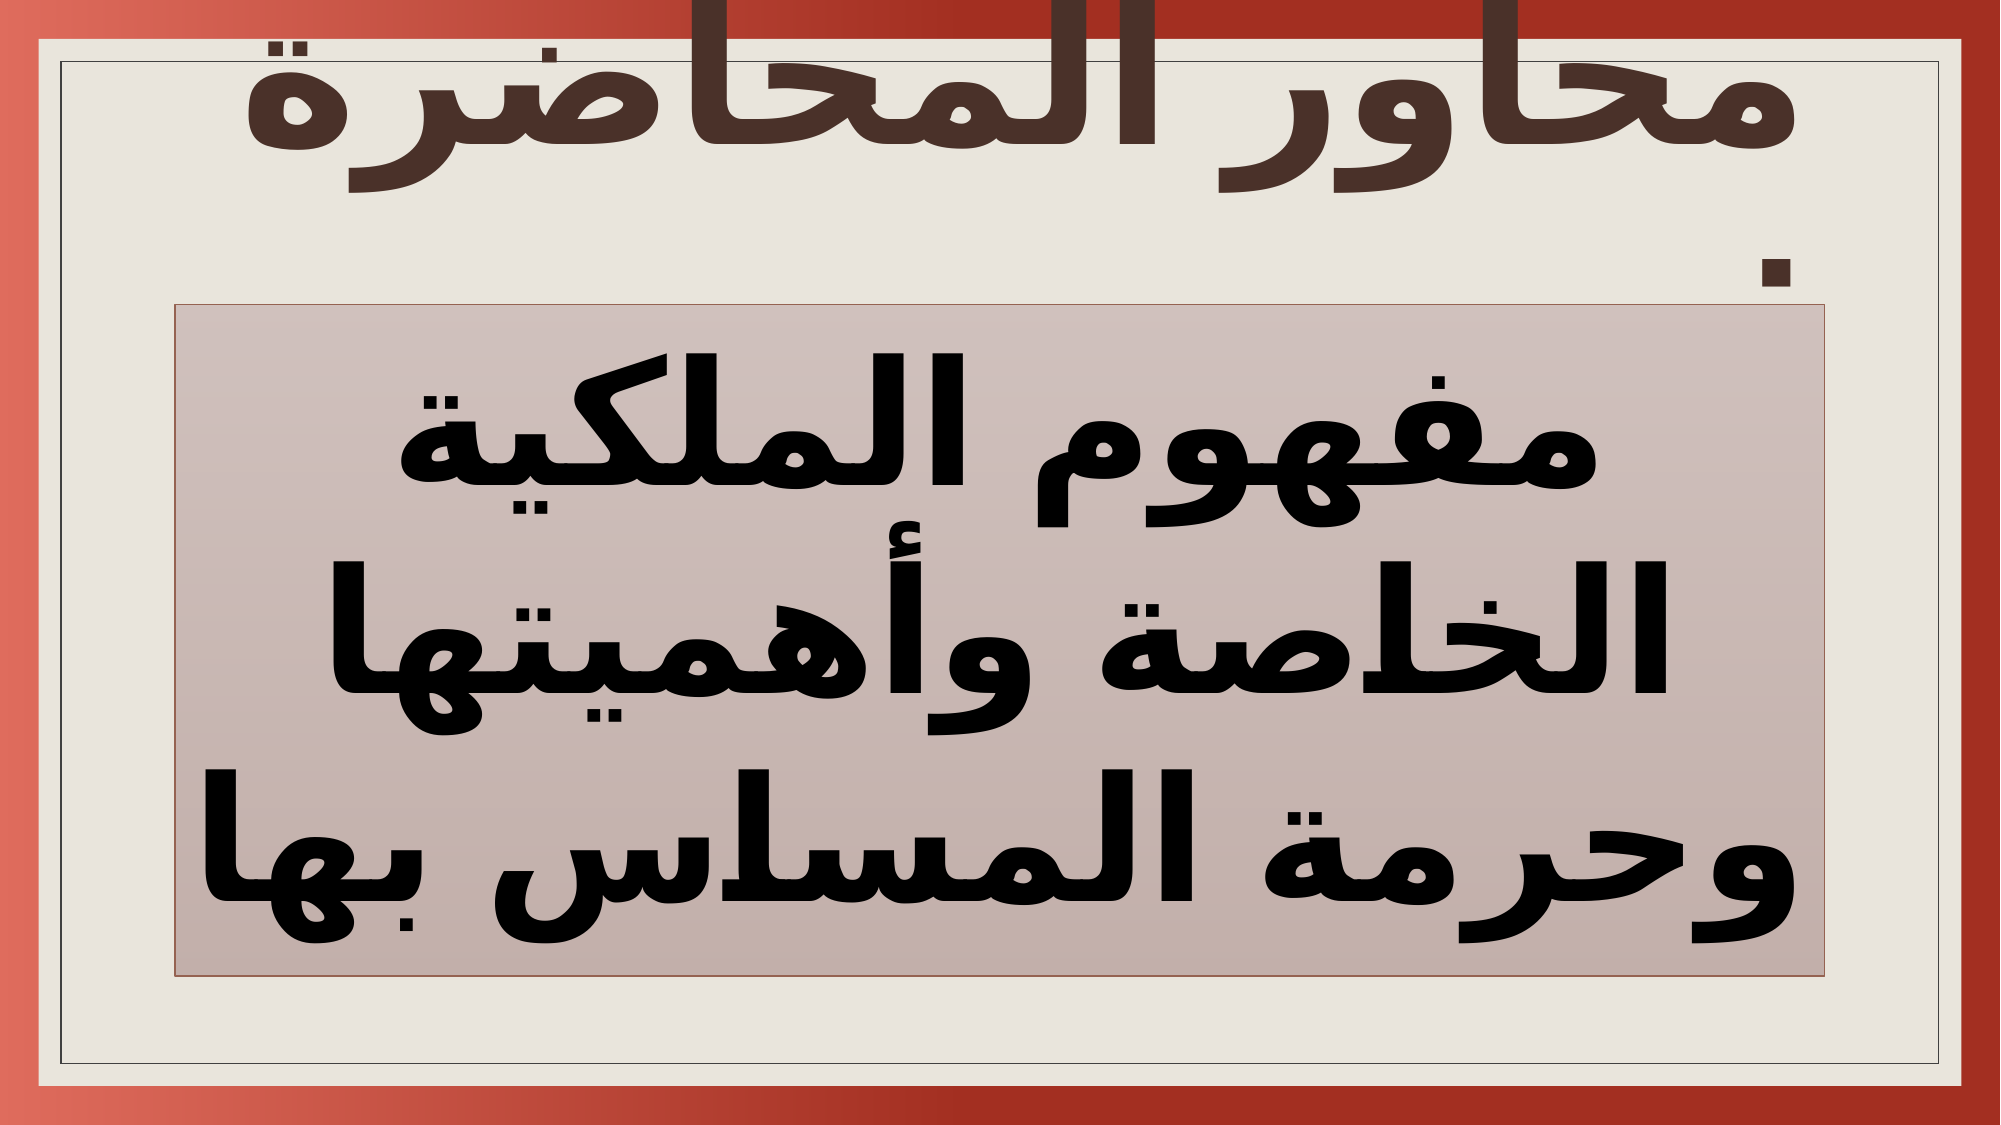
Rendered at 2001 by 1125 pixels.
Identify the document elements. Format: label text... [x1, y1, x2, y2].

title محاور المحاضرة : [174, 92, 1825, 283]
list مفهوم الملكية الخاصة وأهميتها وحرمة المساس بها [174, 304, 1825, 977]
